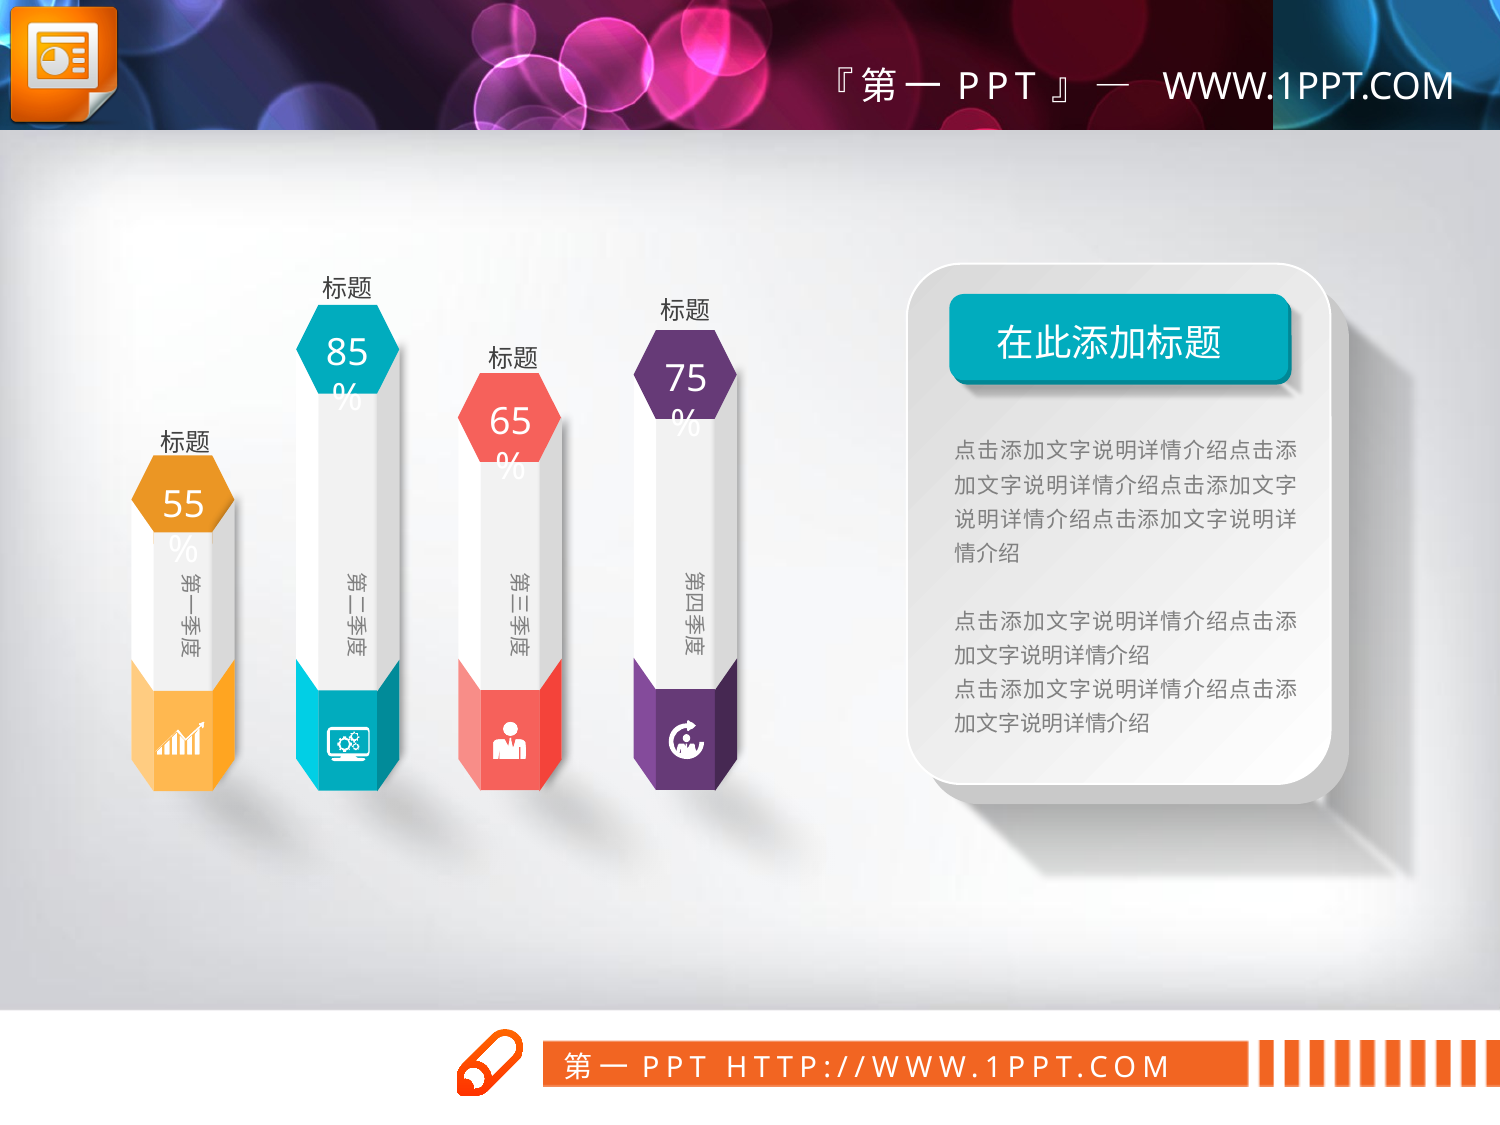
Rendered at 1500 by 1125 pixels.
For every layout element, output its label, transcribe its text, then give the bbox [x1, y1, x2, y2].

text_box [581, 329, 902, 906]
text_box 标题 [145, 419, 226, 453]
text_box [949, 289, 1308, 405]
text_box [252, 304, 625, 906]
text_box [906, 263, 1423, 902]
picture [543, 1040, 1500, 1087]
text_box 标题 [644, 287, 726, 328]
picture [0, 0, 1500, 1012]
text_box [89, 455, 463, 906]
text_box 标题 [307, 265, 389, 303]
